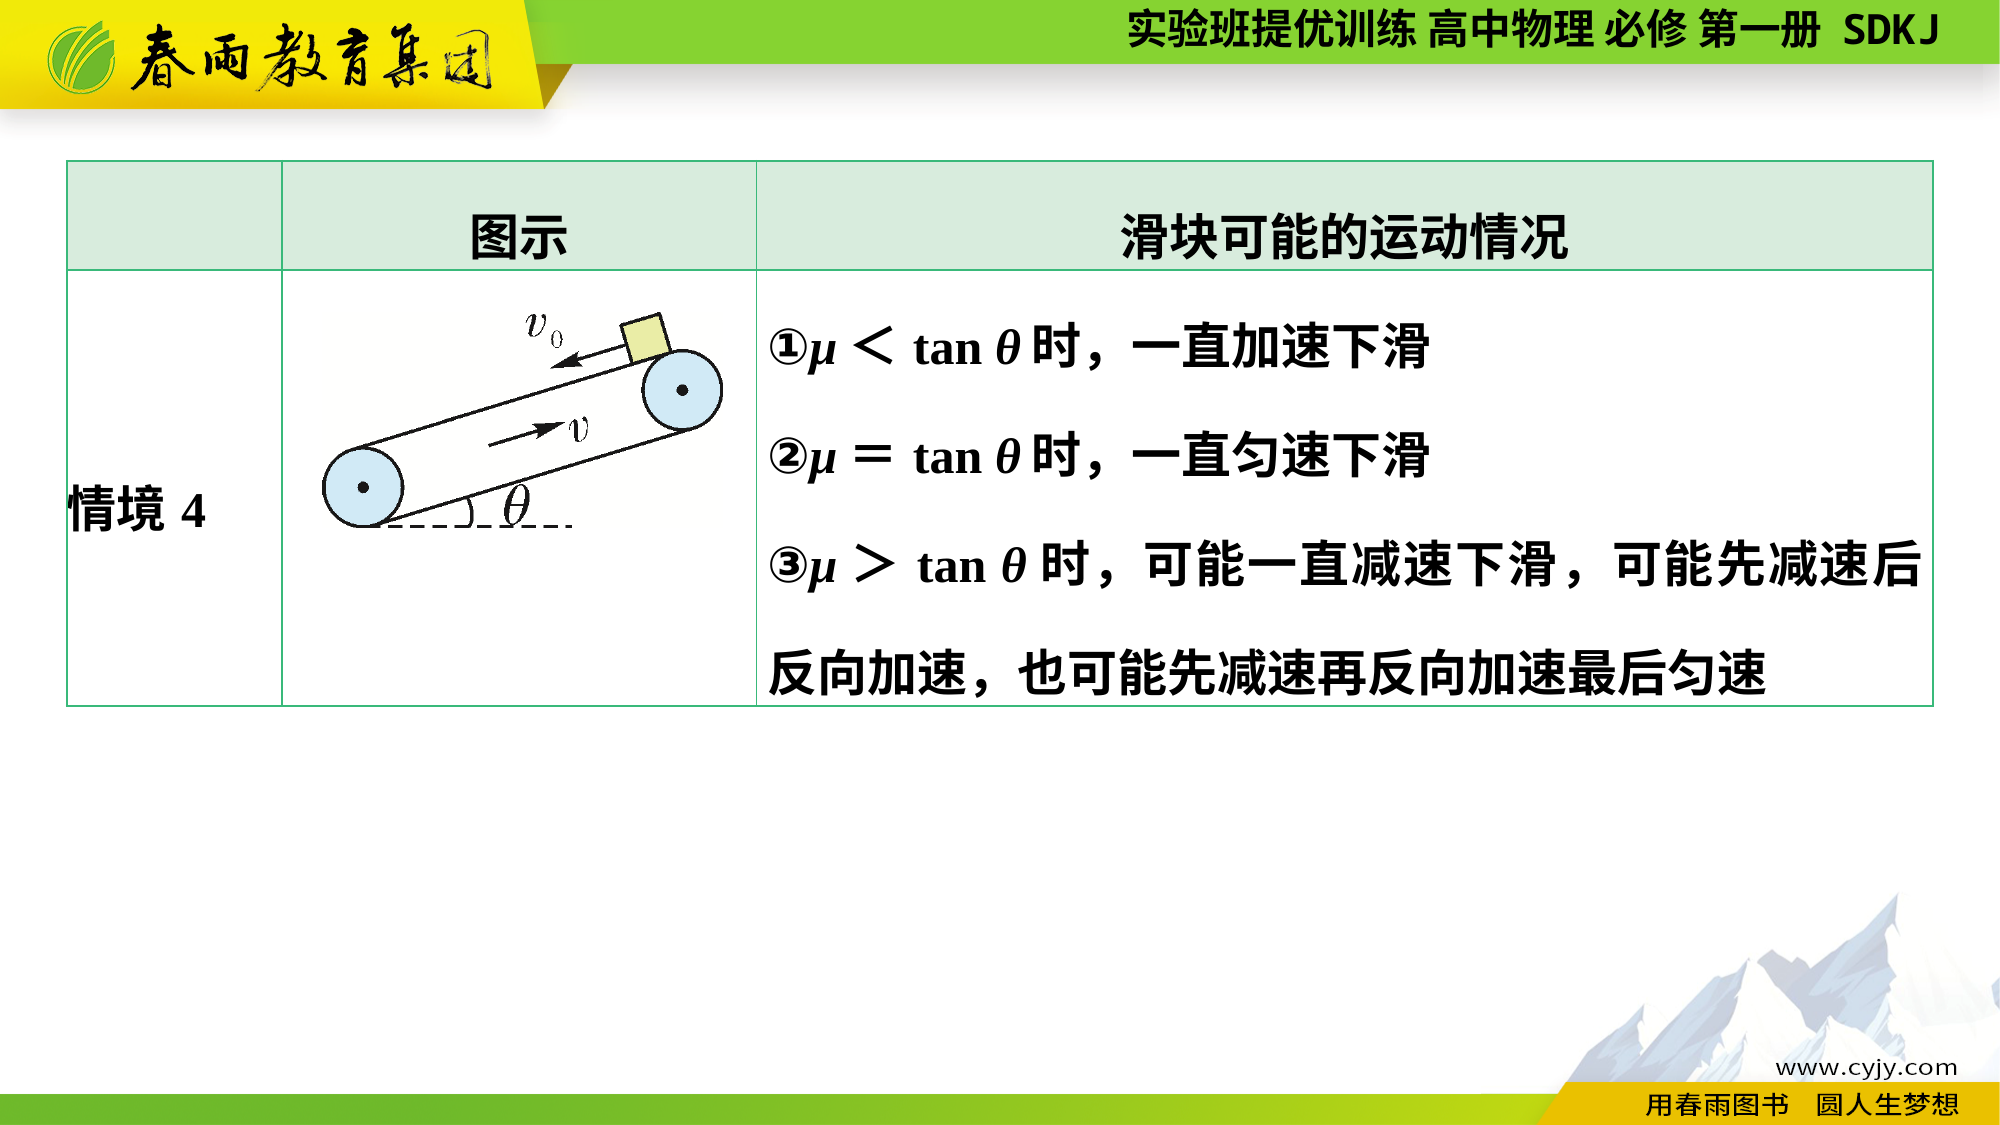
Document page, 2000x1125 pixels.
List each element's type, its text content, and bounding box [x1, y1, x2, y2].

table_cell 情境4 [68, 271, 281, 705]
table_cell ①μ＜tan θ时，一直加速下滑 ②μ＝tan θ时，一直匀速下滑 ③μ＞tan θ时，可能一直减速下滑，可能先减速后反向加速，也可能先减速再反向加速最后匀速 [757, 271, 1932, 705]
picture [0, 0, 2000, 1125]
table_header 滑块可能的运动情况 [757, 162, 1932, 269]
table_cell [283, 271, 756, 705]
table_header [68, 162, 281, 269]
table_header 图示 [283, 162, 756, 269]
